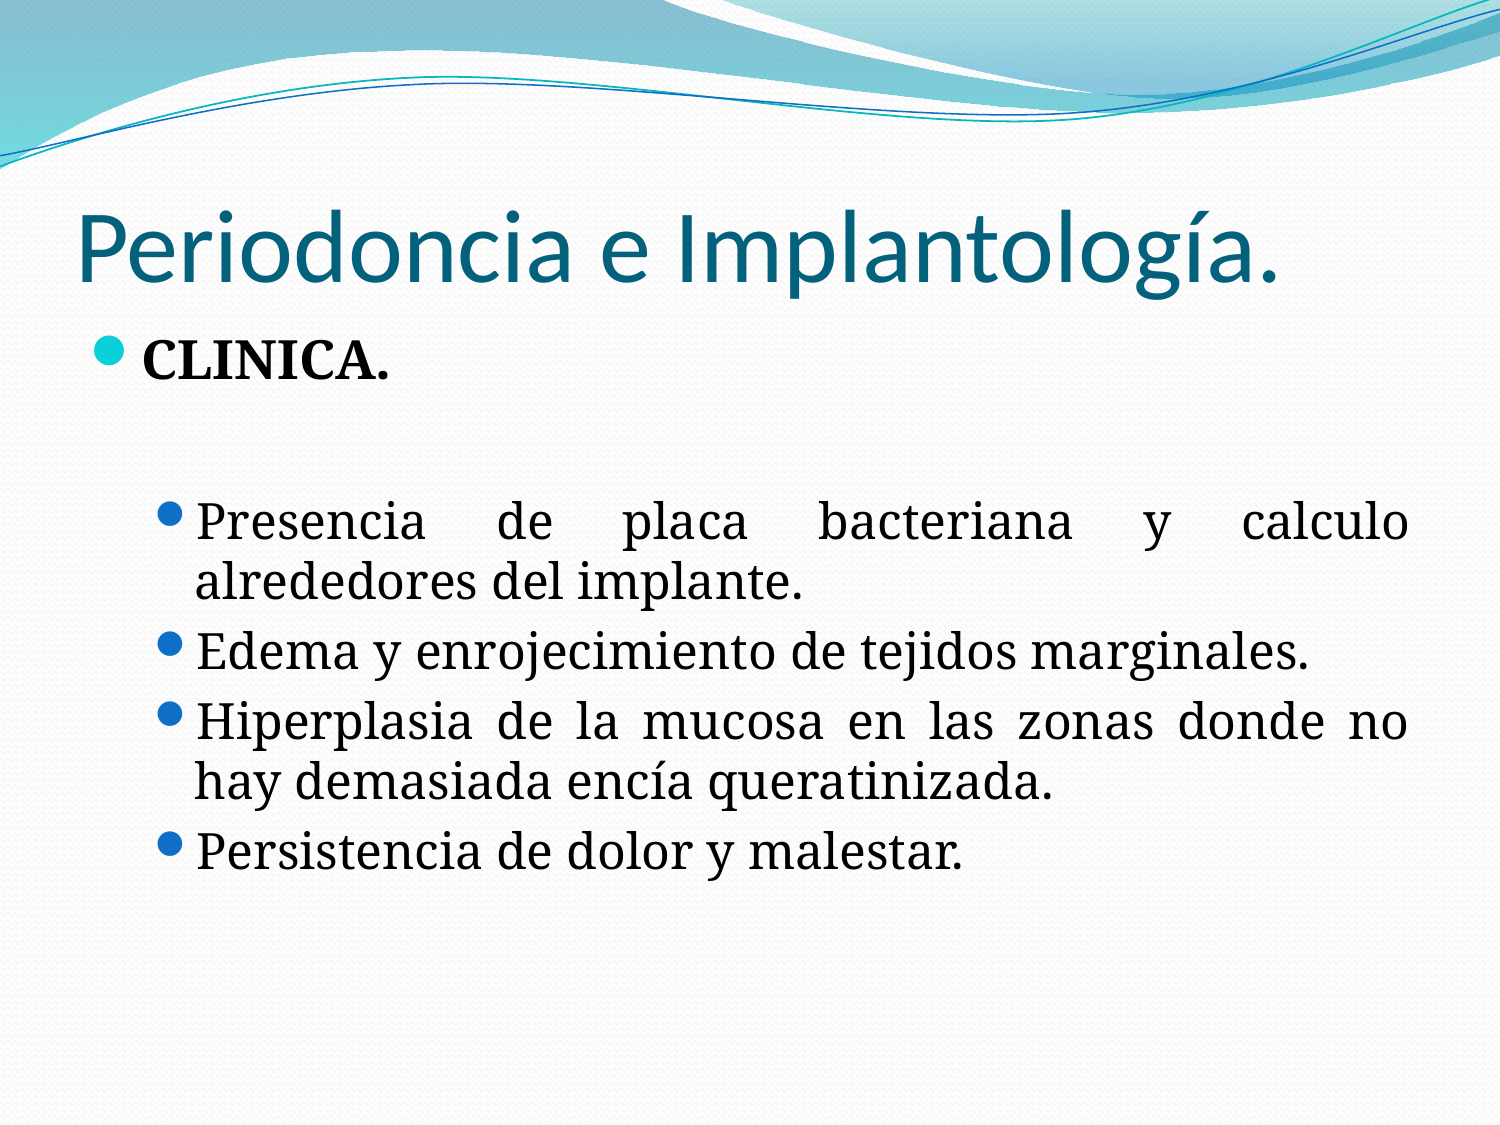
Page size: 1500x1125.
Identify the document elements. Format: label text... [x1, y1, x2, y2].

list CLINICA. Presencia de placa bacteriana y calculo alrededores del implante. Edema y enrojecimiento de tejidos marginales. Hiperplasia de la mucosa en las zonas donde no hay demasiada encía queratinizada. Persistencia de dolor y malestar. [75, 317, 1425, 1038]
title Periodoncia e Implantología. [75, 115, 1425, 303]
